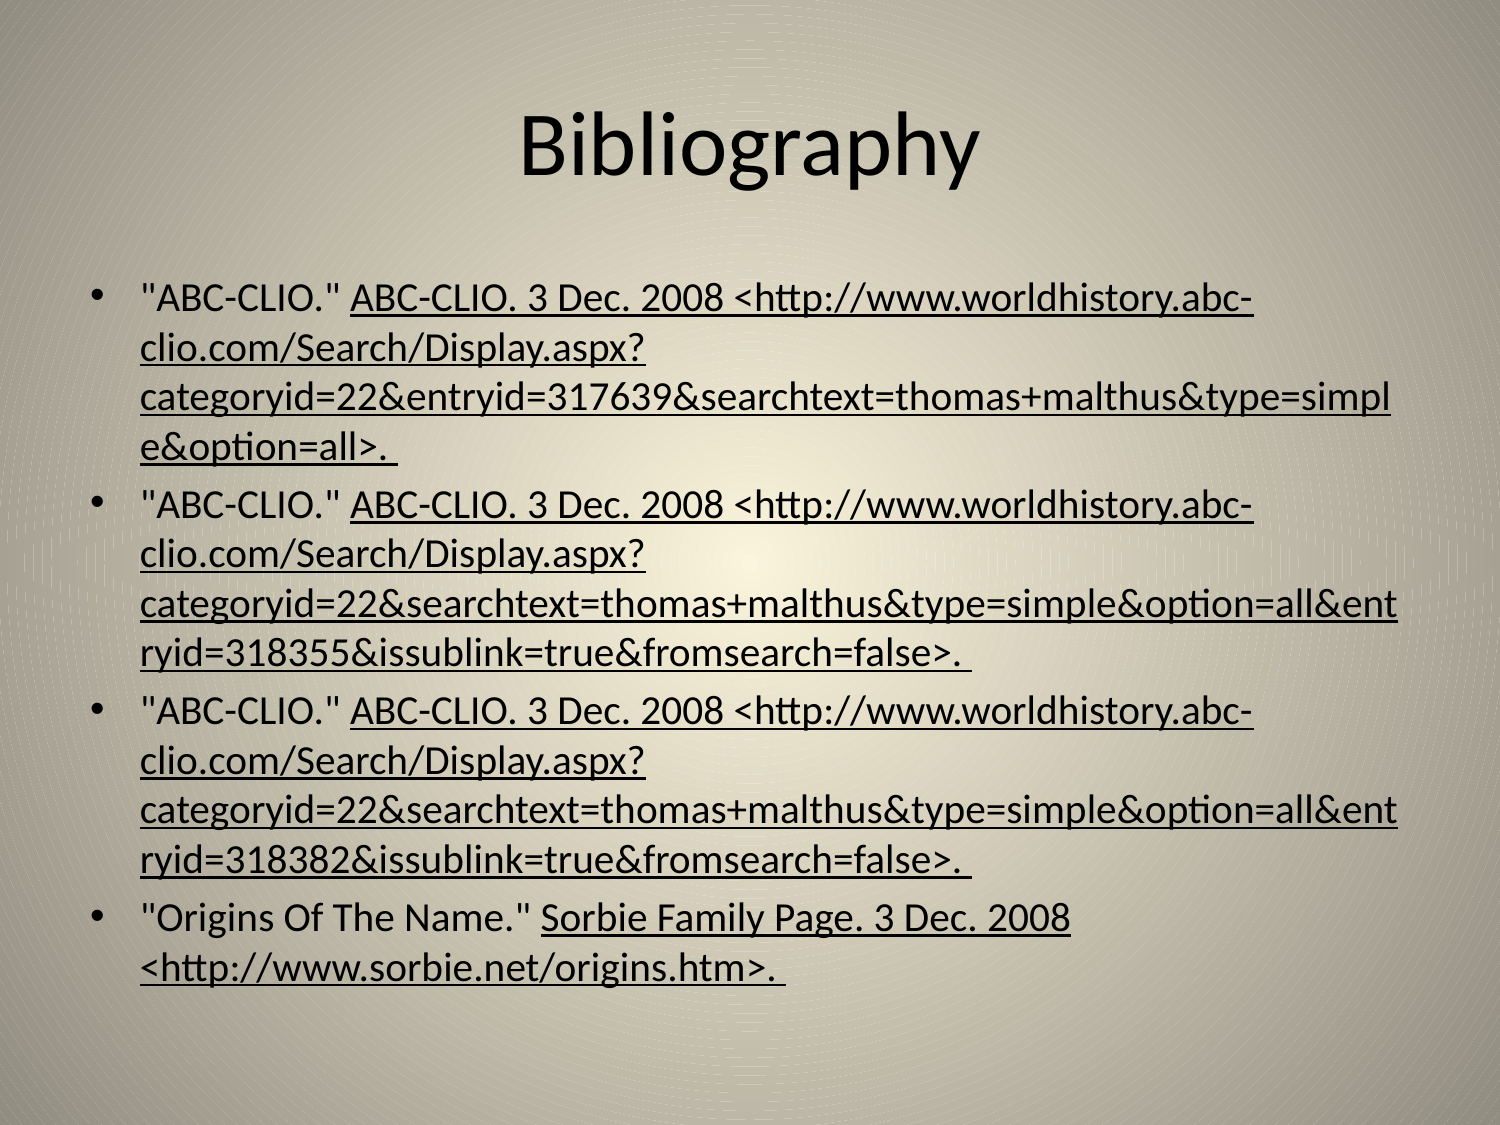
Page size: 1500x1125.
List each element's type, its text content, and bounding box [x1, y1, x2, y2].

title Bibliography [75, 45, 1425, 233]
list "ABC-CLIO." ABC-CLIO. 3 Dec. 2008 <http://www.worldhistory.abc-clio.com/Search/Display.aspx?categoryid=22&entryid=317639&searchtext=thomas+malthus&type=simple&option=all>. "ABC-CLIO." ABC-CLIO. 3 Dec. 2008 <http://www.worldhistory.abc-clio.com/Search/Display.aspx?categoryid=22&searchtext=thomas+malthus&type=simple&option=all&entryid=318355&issublink=true&fromsearch=false>. "ABC-CLIO." ABC-CLIO. 3 Dec. 2008 <http://www.worldhistory.abc-clio.com/Search/Display.aspx?categoryid=22&searchtext=thomas+malthus&type=simple&option=all&entryid=318382&issublink=true&fromsearch=false>. "Origins Of The Name." Sorbie Family Page. 3 Dec. 2008 <http://www.sorbie.net/origins.htm>. [75, 262, 1425, 1005]
